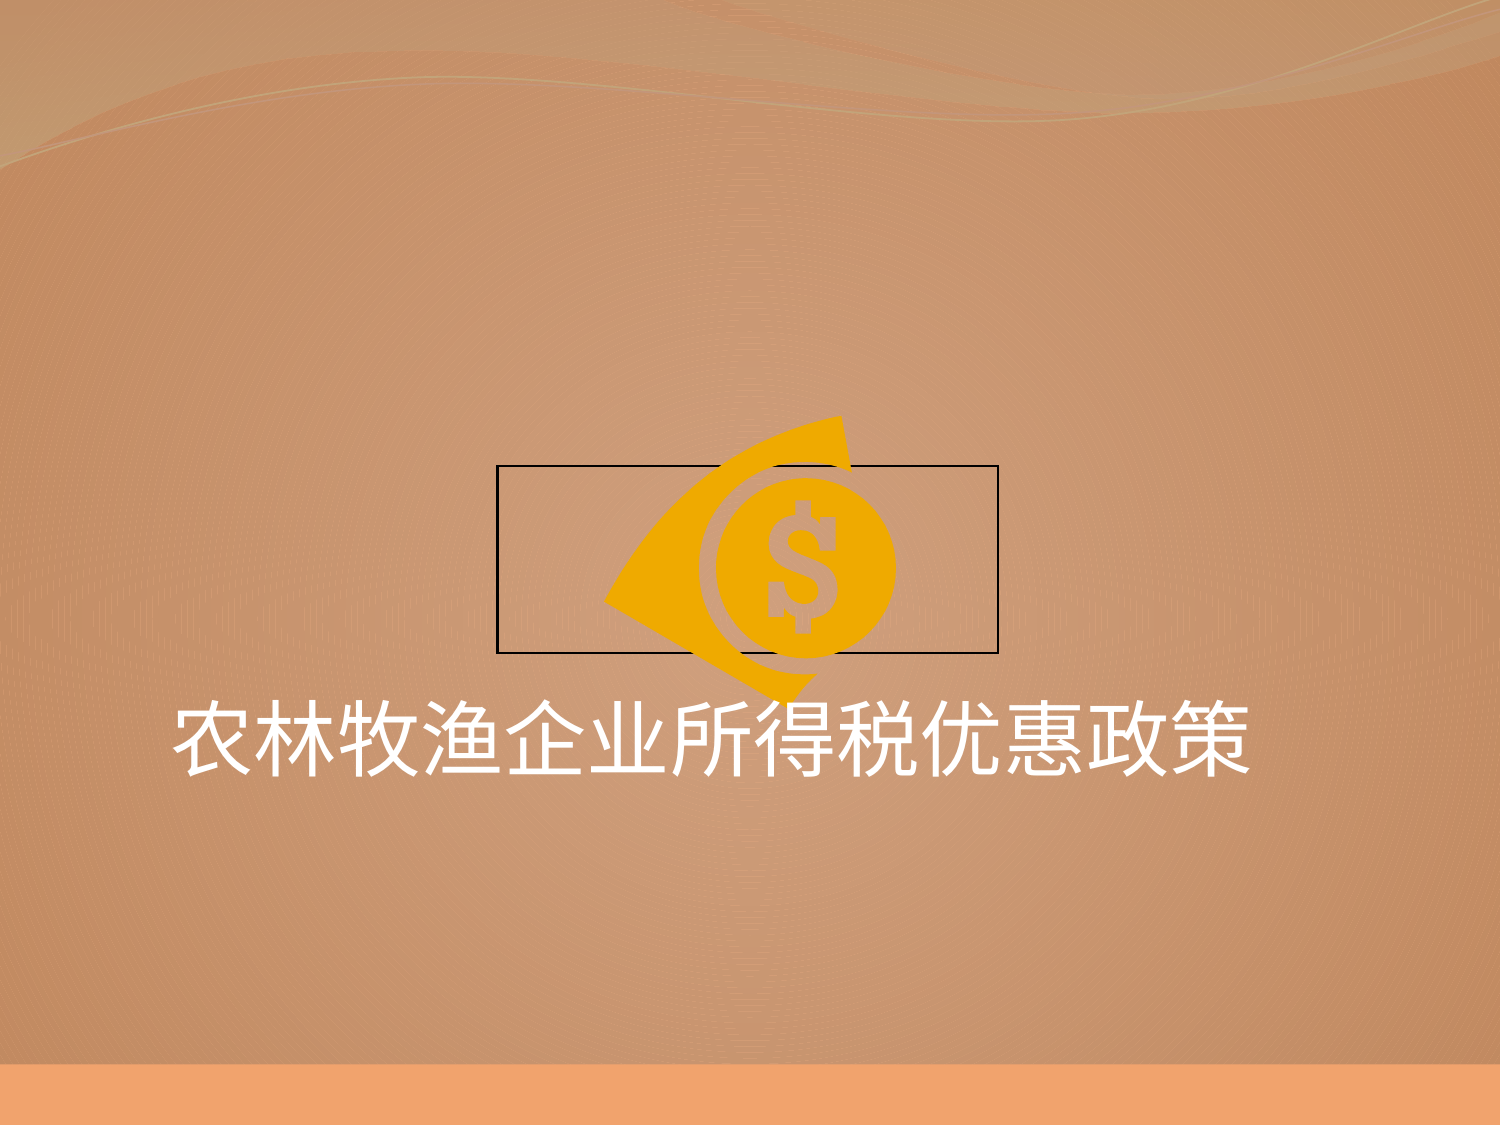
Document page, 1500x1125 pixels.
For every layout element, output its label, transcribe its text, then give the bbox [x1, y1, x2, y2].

text_box [903, 465, 999, 654]
text_box [0, 0, 1500, 1125]
text_box 农林牧渔企业所得税优惠政策 [156, 679, 1269, 795]
picture [603, 415, 897, 710]
text_box [497, 465, 596, 654]
